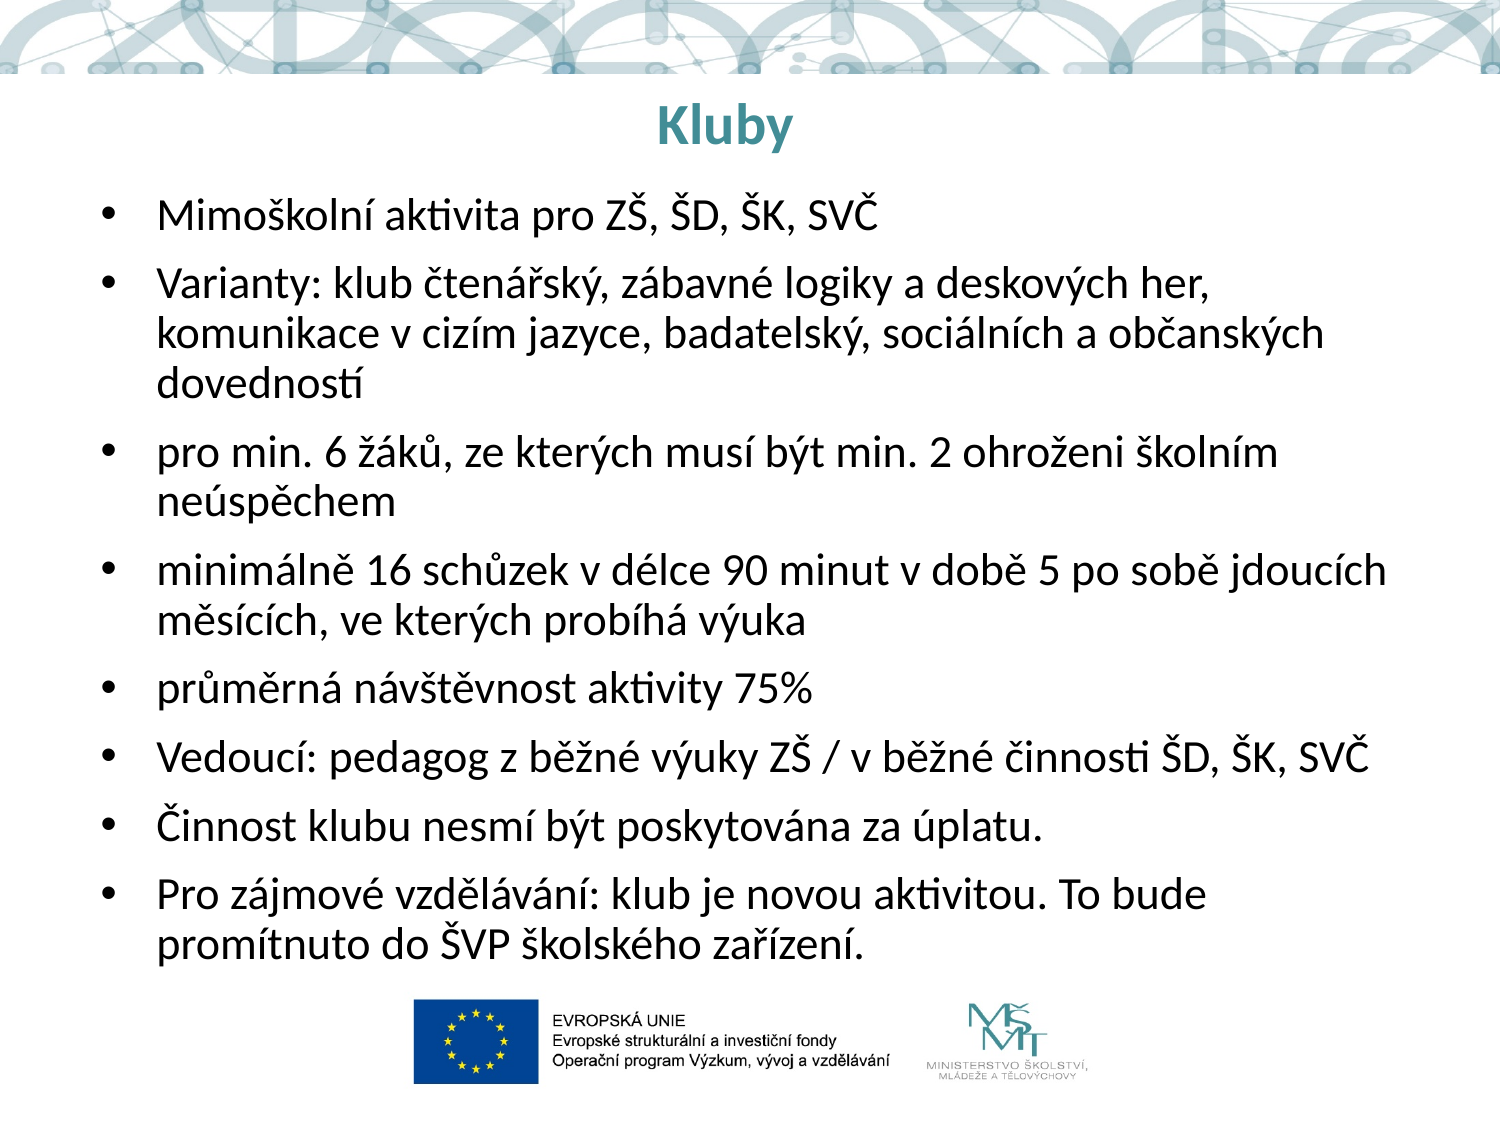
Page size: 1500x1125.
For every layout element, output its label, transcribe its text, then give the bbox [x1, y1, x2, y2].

list Mimoškolní aktivita pro ZŠ, ŠD, ŠK, SVČ Varianty: klub čtenářský, zábavné logiky a deskových her, komunikace v cizím jazyce, badatelský, sociálních a občanských dovedností pro min. 6 žáků, ze kterých musí být min. 2 ohroženi školním neúspěchem minimálně 16 schůzek v délce 90 minut v době 5 po sobě jdoucích měsících, ve kterých probíhá výuka průměrná návštěvnost aktivity 75% Vedoucí: pedagog z běžné výuky ZŠ / v běžné činnosti ŠD, ŠK, SVČ Činnost klubu nesmí být poskytována za úplatu. Pro zájmové vzdělávání: klub je novou aktivitou. To bude promítnuto do ŠVP školského zařízení. [85, 183, 1421, 979]
title Kluby [69, 52, 1396, 200]
picture [371, 979, 1129, 1125]
picture [0, 0, 1500, 74]
